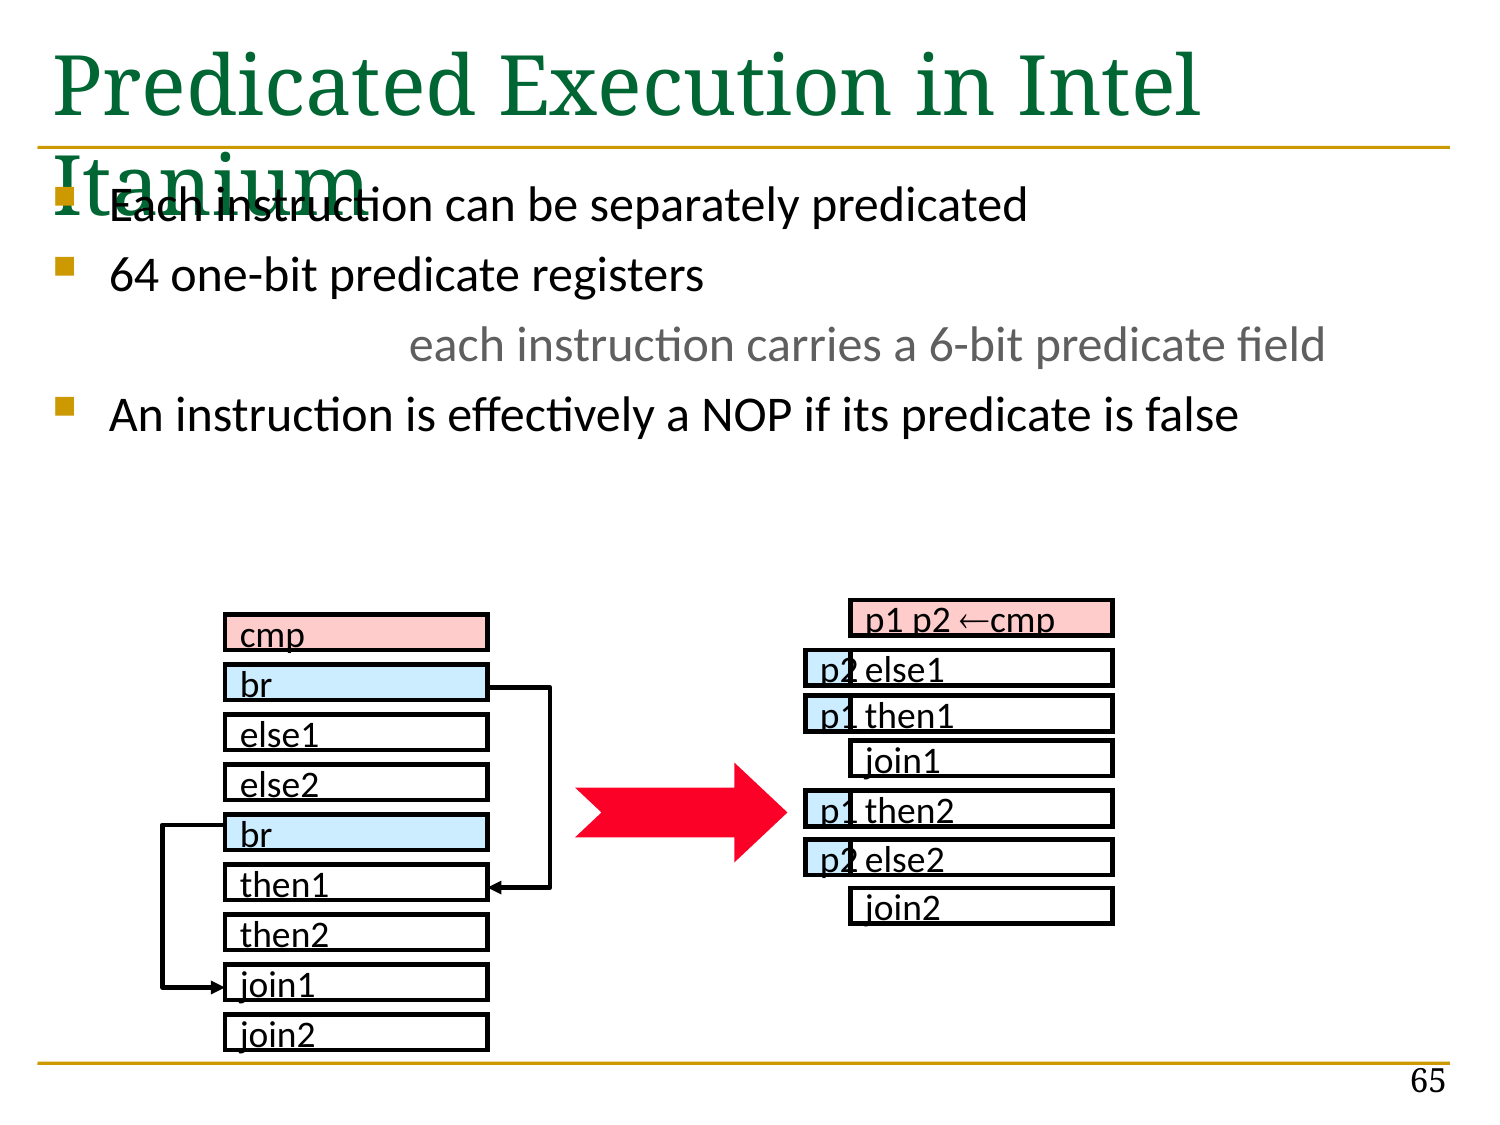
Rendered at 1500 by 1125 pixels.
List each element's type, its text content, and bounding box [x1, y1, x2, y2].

text_box br [225, 664, 488, 700]
text_box else1 [851, 649, 1113, 686]
text_box then1 [225, 864, 488, 900]
text_box else2 [225, 764, 487, 800]
text_box p1 [805, 695, 851, 732]
text_box p1 [805, 790, 851, 827]
text_box then2 [851, 790, 1113, 827]
text_box p2 [805, 649, 851, 686]
title Predicated Execution in Intel Itanium [37, 24, 1450, 163]
text_box join1 [850, 740, 1113, 777]
text_box else2 [851, 839, 1113, 875]
text_box then2 [225, 914, 488, 950]
text_box [487, 687, 551, 894]
text_box [574, 762, 788, 863]
text_box p1 p2 cmp [850, 599, 1113, 636]
text_box [162, 825, 225, 994]
text_box join2 [850, 887, 1113, 924]
slide_number 65 [1111, 1036, 1462, 1112]
text_box br [225, 814, 487, 850]
text_box cmp [225, 614, 488, 650]
text_box else1 [225, 714, 487, 750]
text_box join2 [225, 1014, 488, 1050]
text_box then1 [851, 695, 1113, 732]
list Each instruction can be separately predicated 64 one-bit predicate registers each instruction carries a 6-bit predicate field An instruction is effectively a NOP if its predicate is false [37, 163, 1450, 1016]
text_box p2 [805, 839, 851, 875]
text_box join1 [225, 964, 488, 1000]
